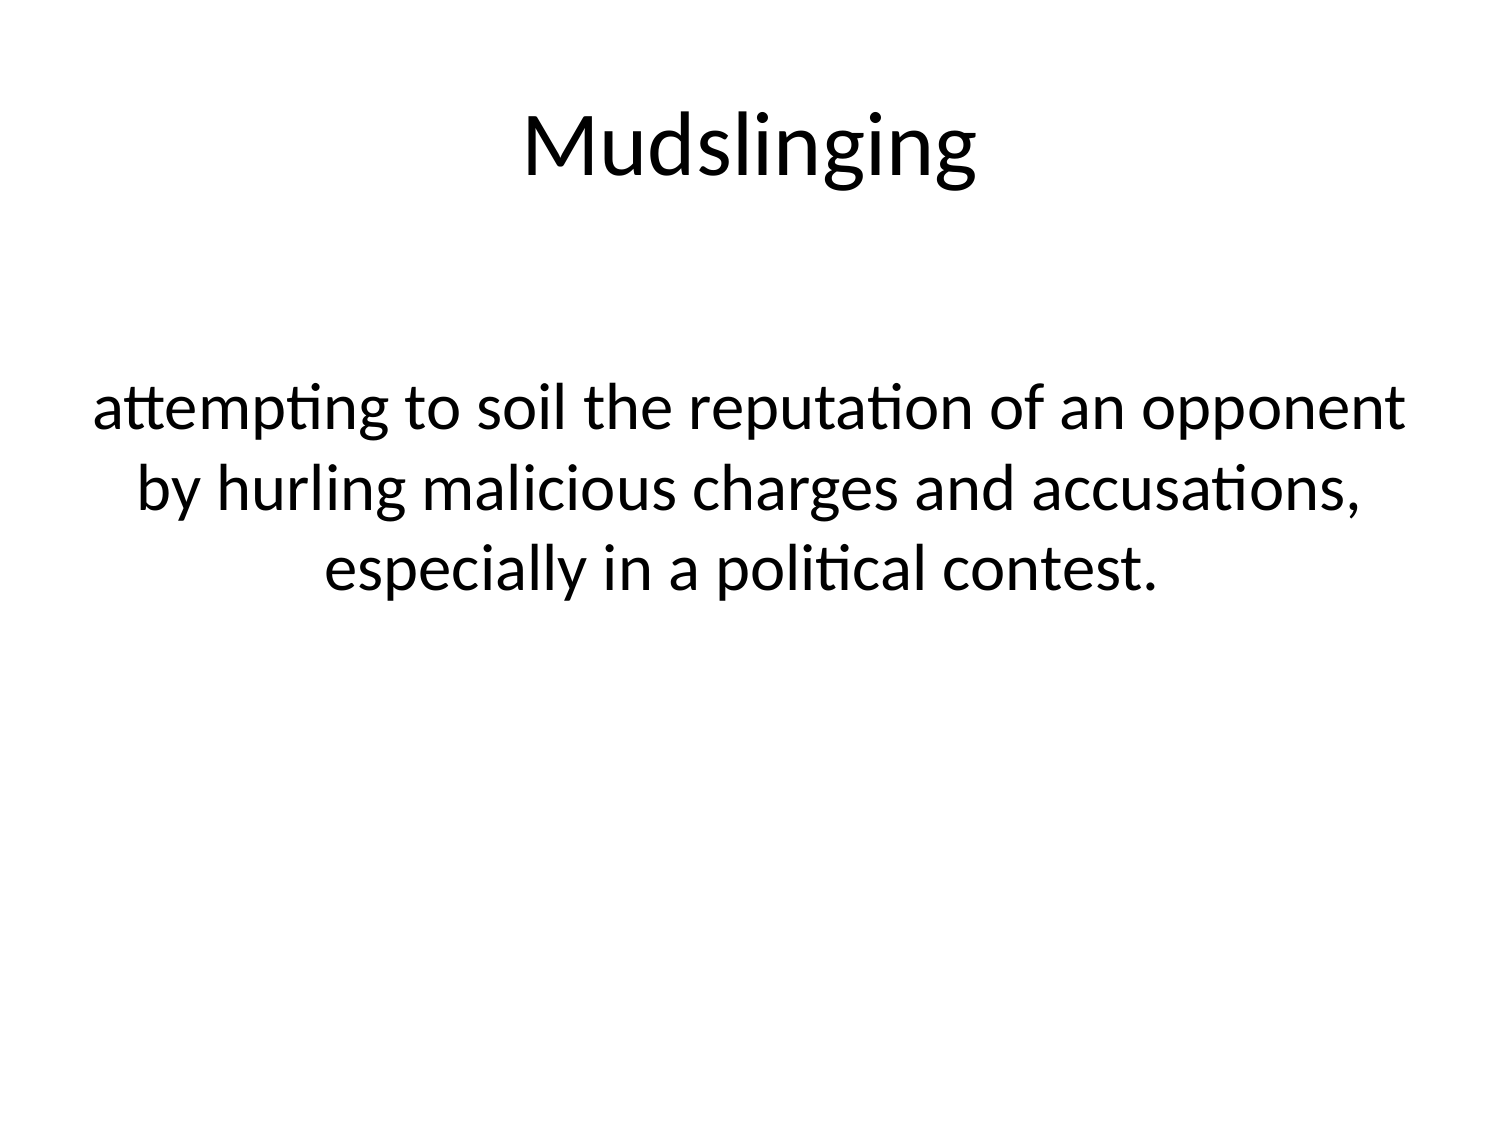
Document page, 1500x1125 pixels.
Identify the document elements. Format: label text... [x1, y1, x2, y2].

list attempting to soil the reputation of an opponent by hurling malicious charges and accusations, especially in a political contest. [75, 262, 1425, 1005]
title Mudslinging [75, 45, 1425, 233]
